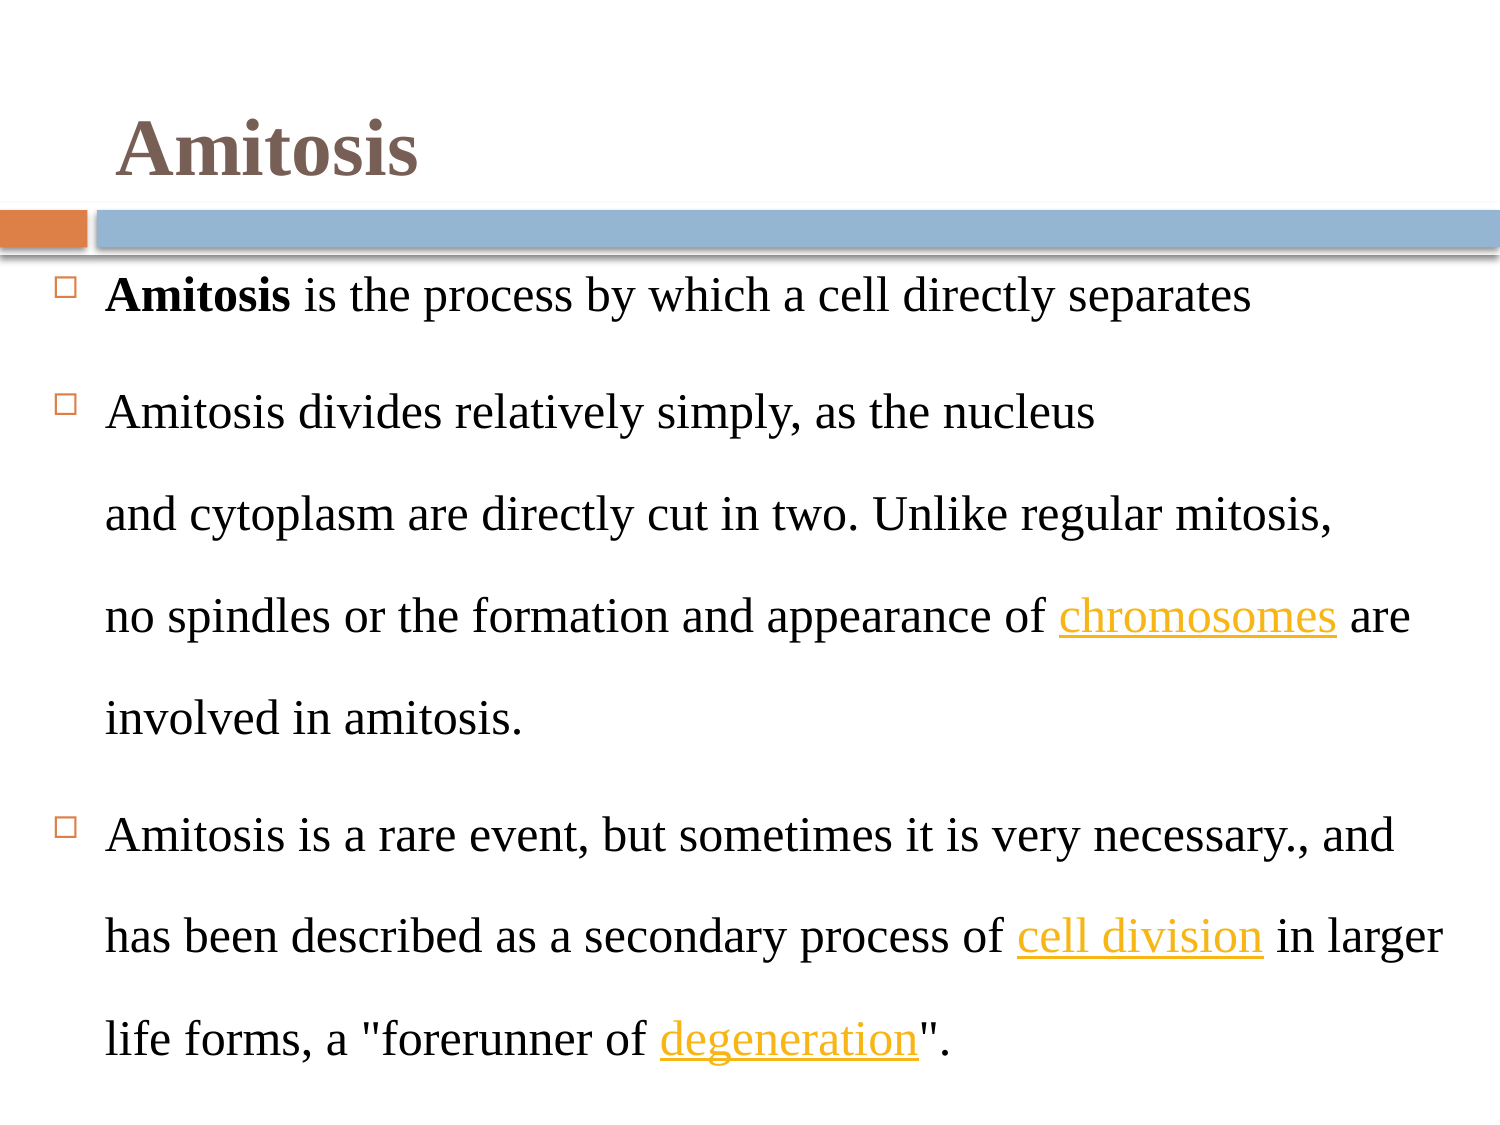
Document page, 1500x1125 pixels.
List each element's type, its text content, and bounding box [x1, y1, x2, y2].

list Amitosis is the process by which a cell directly separates Amitosis divides relatively simply, as the nucleus and cytoplasm are directly cut in two. Unlike regular mitosis, no spindles or the formation and appearance of chromosomes are involved in amitosis. Amitosis is a rare event, but sometimes it is very necessary., and has been described as a secondary process of cell division in larger life forms, a "forerunner of degeneration". [37, 212, 1475, 1038]
title Amitosis [100, 37, 1438, 200]
